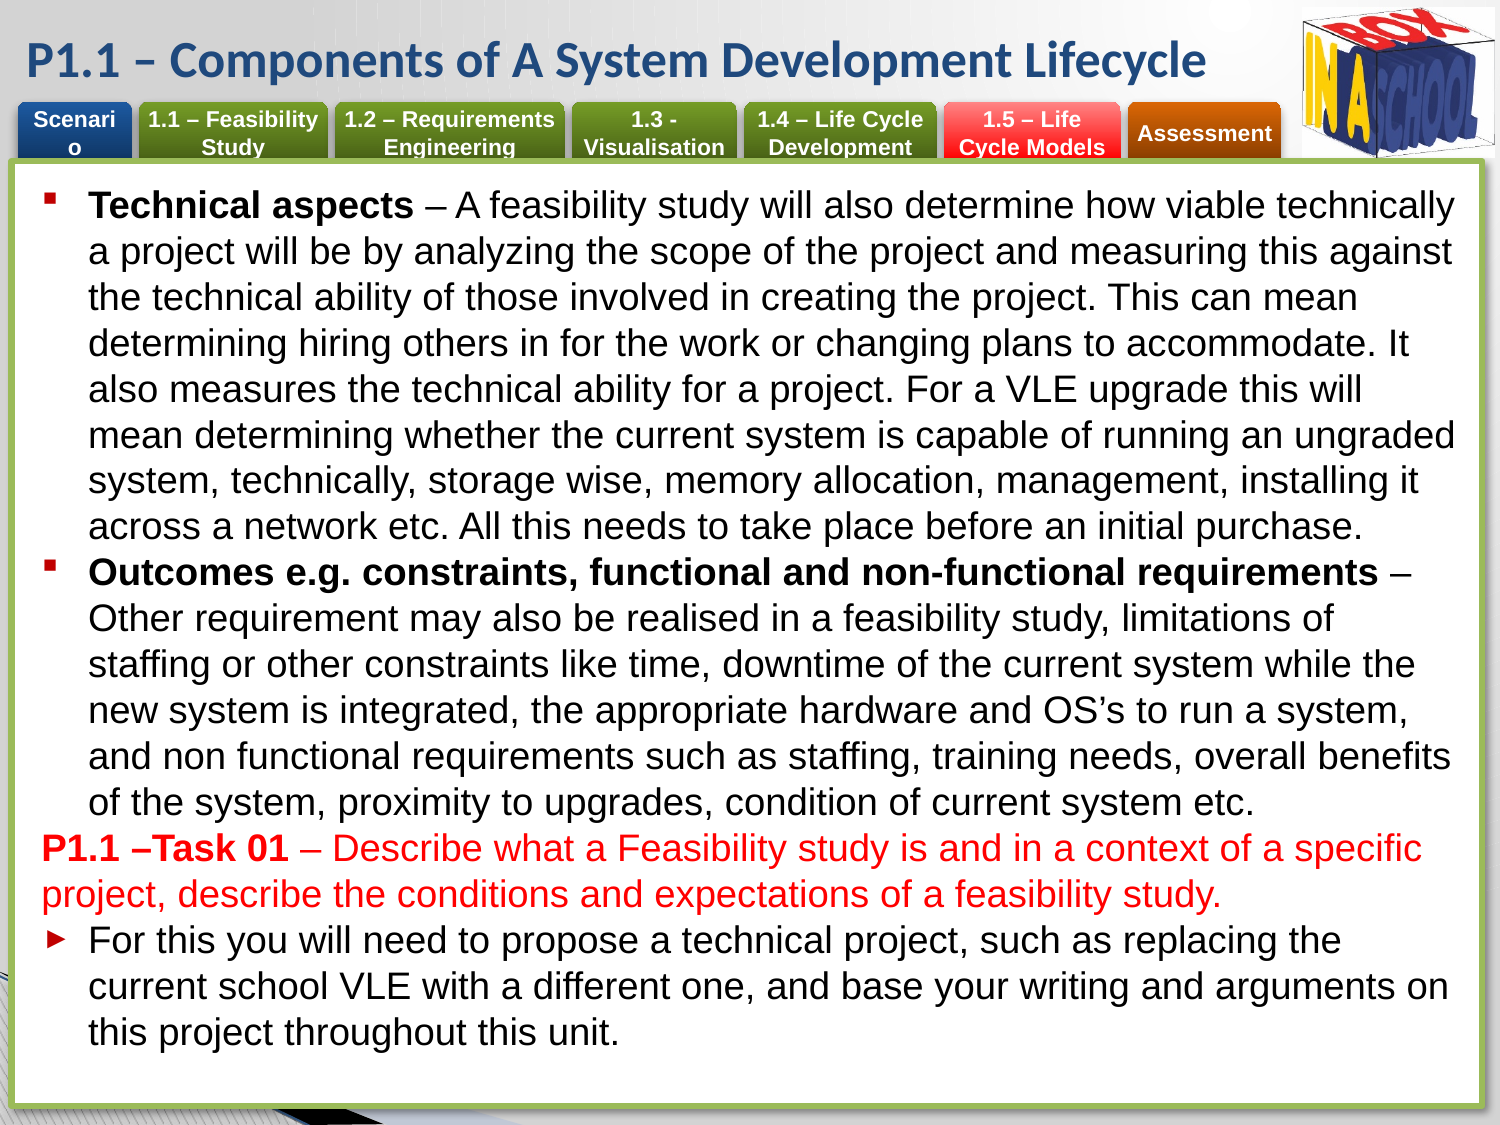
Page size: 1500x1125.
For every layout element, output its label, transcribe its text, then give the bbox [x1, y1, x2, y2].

title P1.1 – Components of A System Development Lifecycle [11, 11, 1270, 102]
picture [281, 1114, 303, 1125]
text_box Technical aspects – A feasibility study will also determine how viable technically a project will be by analyzing the scope of the project and measuring this against the technical ability of those involved in creating the project. This can mean determining hiring others in for the work or changing plans to accommodate. It also measures the technical ability for a project. For a VLE upgrade this will mean determining whether the current system is capable of running an ungraded system, technically, storage wise, memory allocation, management, installing it across a network etc. All this needs to take place before an initial purchase. Outcomes e.g. constraints, functional and non-functional requirements – Other requirement may also be realised in a feasibility study, limitations of staffing or other constraints like time, downtime of the current system while the new system is integrated, the appropriate hardware and OS’s to run a system, and non functional requirements such as staffing, training needs, overall benefits of the system, proximity to upgrades, condition of current system etc. P1.1 –Task 01 – Describe what a Feasibility study is and in a context of a specific project, describe the conditions and expectations of a feasibility study. For this you will need to propose a technical project, such as replacing the current school VLE with a different one, and base your writing and arguments on this project throughout this unit. [26, 172, 1472, 1061]
picture [1302, 7, 1495, 158]
